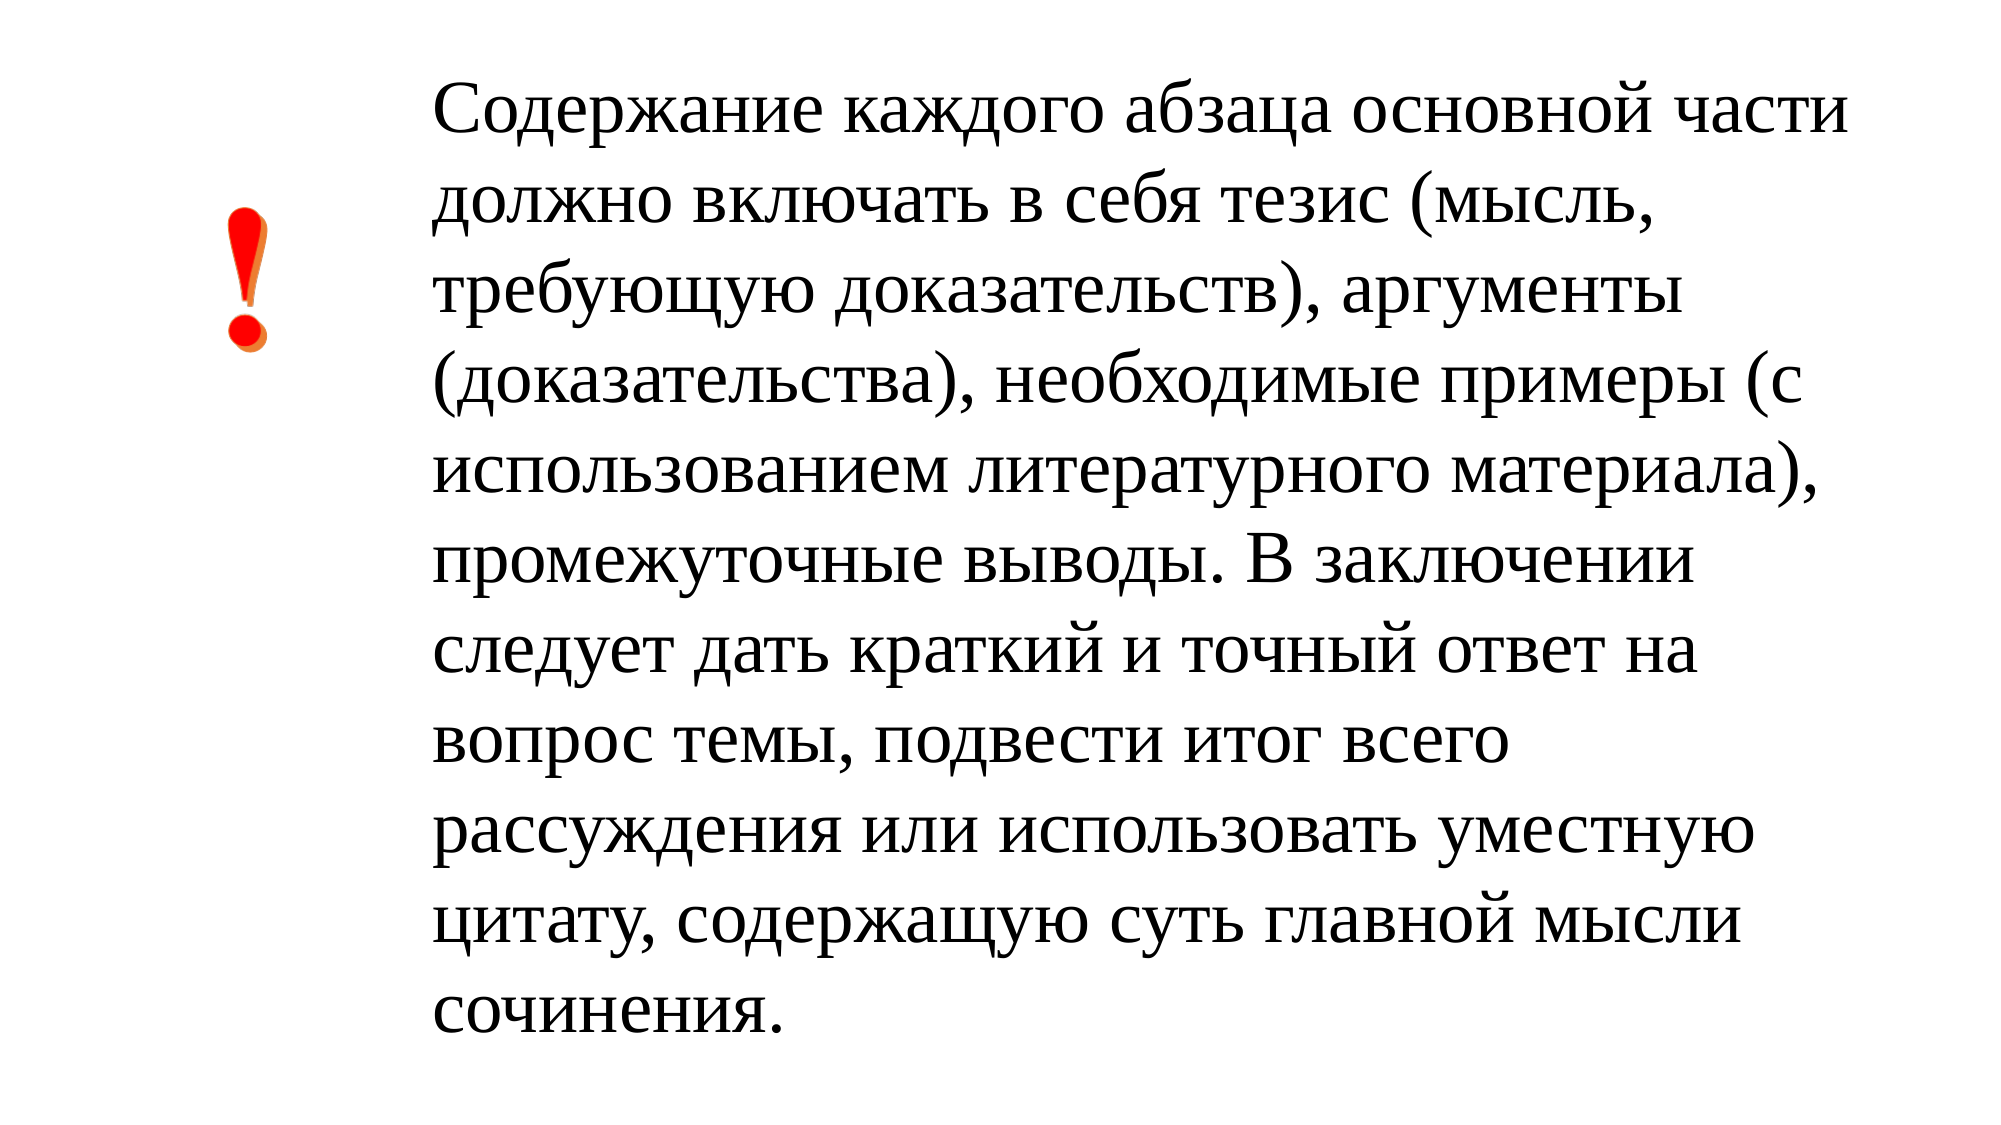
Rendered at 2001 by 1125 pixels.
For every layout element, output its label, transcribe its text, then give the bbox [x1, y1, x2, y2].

text_box Содержание каждого абзаца основной части должно включать в себя тезис (мысль, требующую доказательств), аргументы (доказательства), необходимые примеры (с использованием литературного материала), промежуточные выводы. В заключении следует дать краткий и точный ответ на вопрос темы, подвести итог всего рассуждения или использовать уместную цитату, содержащую суть главной мысли сочинения. [417, 50, 1945, 1055]
picture [227, 207, 268, 353]
